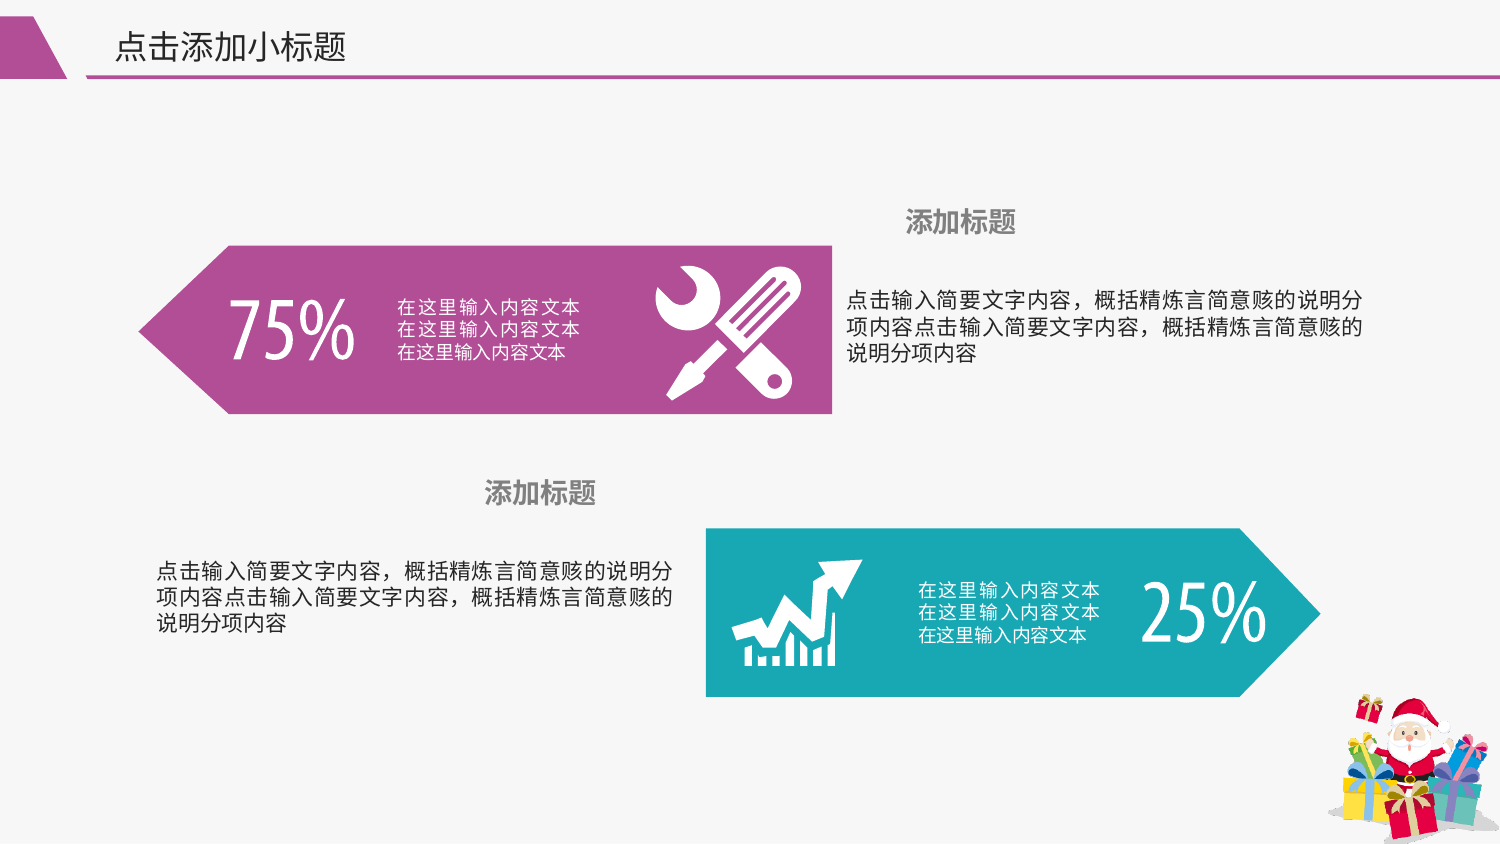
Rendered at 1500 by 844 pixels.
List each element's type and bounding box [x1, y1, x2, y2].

text_box [0, 0, 1500, 844]
text_box [655, 264, 804, 401]
